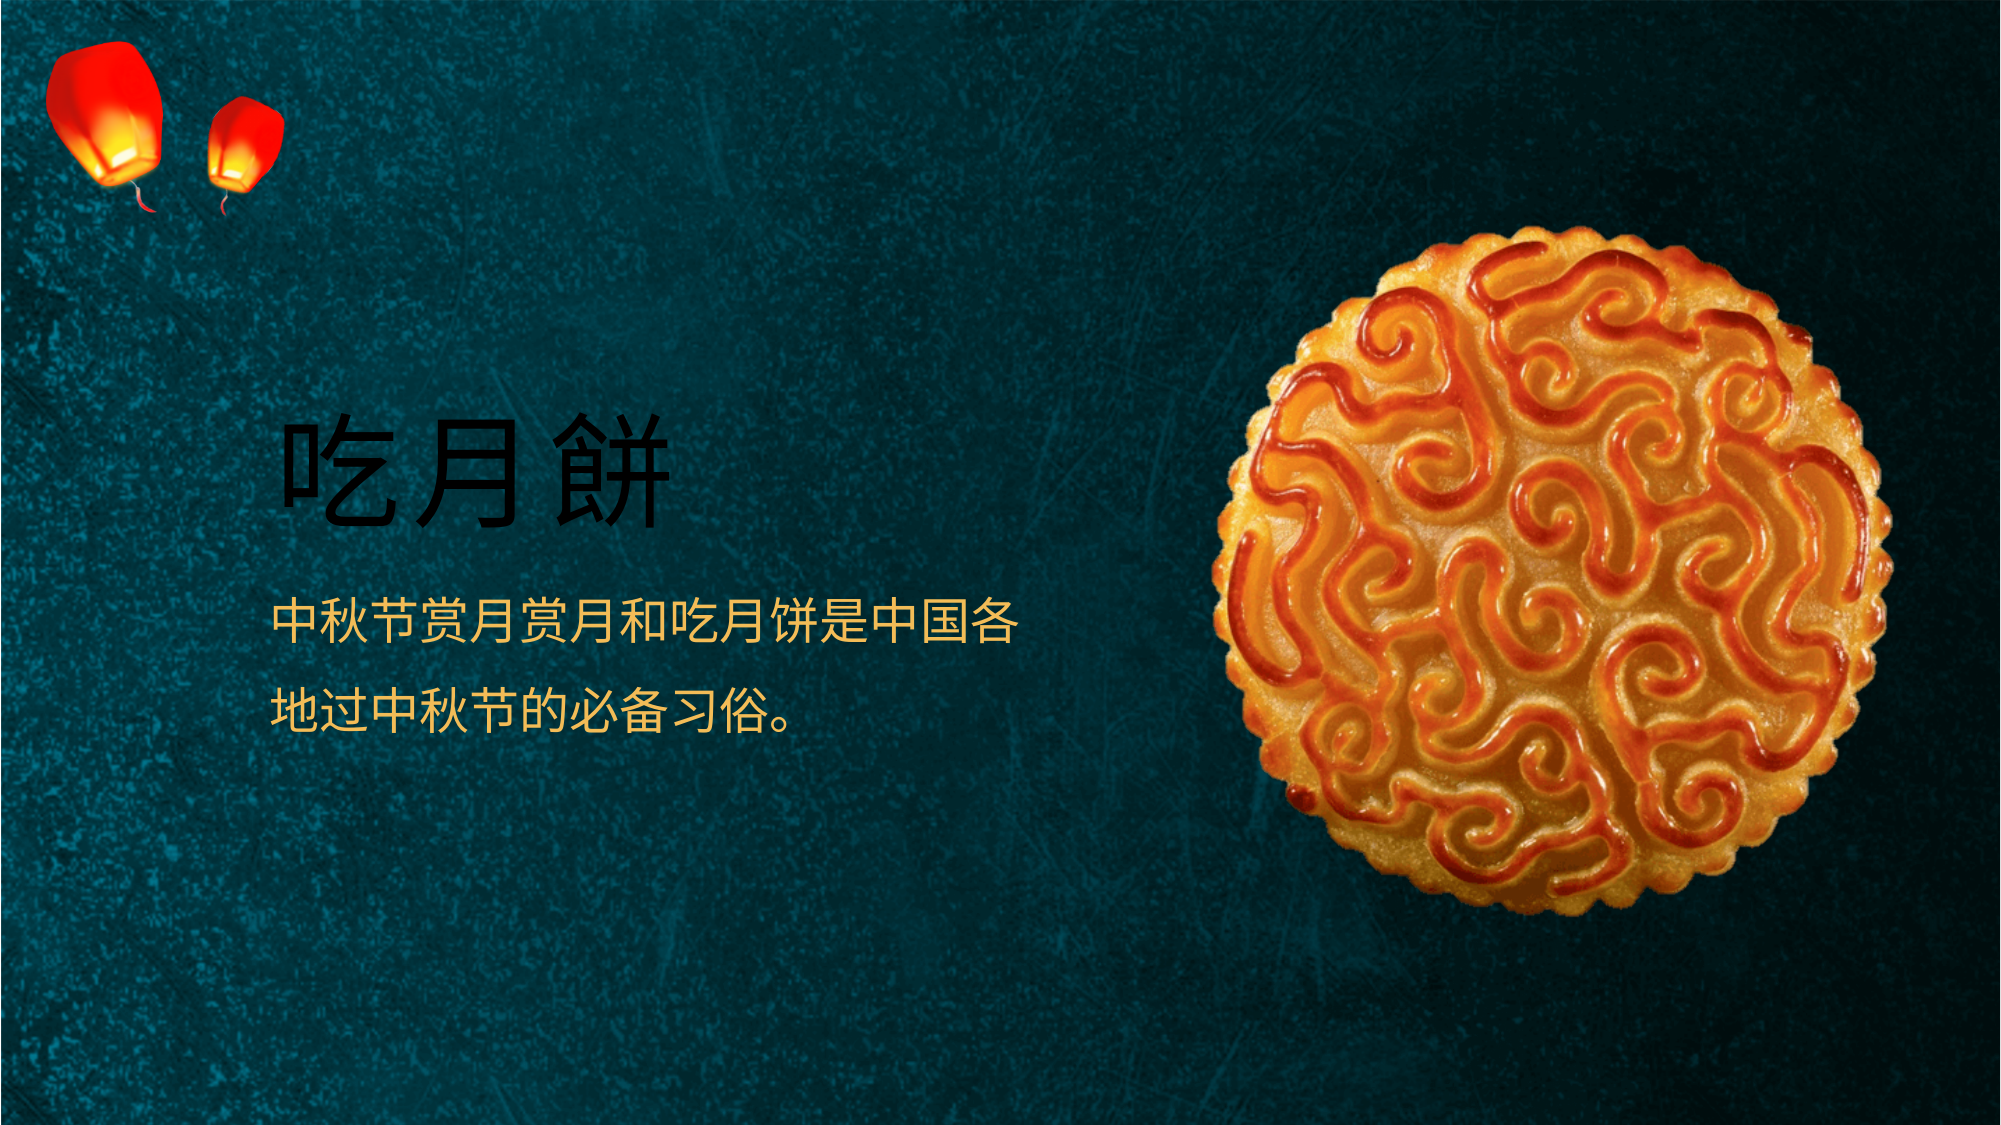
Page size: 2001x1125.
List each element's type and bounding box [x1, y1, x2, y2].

picture [3, 0, 1998, 1125]
text_box [106, 385, 1057, 740]
